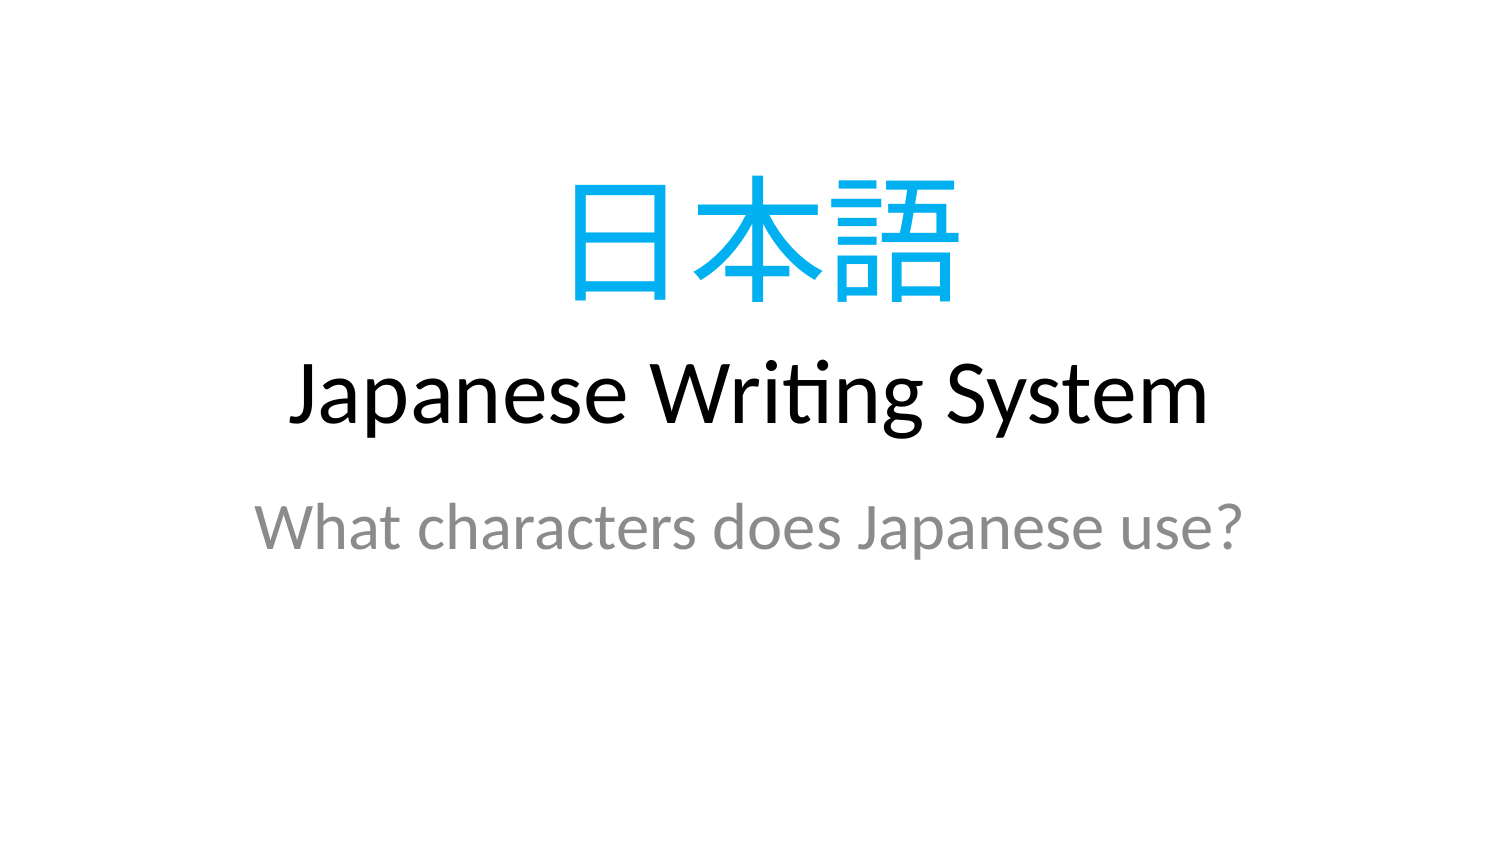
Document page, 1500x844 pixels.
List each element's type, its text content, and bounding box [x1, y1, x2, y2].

subtitle What characters does Japanese use? [225, 475, 1275, 691]
title Japanese Writing System [112, 296, 1388, 478]
text_box 日本語 [537, 146, 980, 327]
